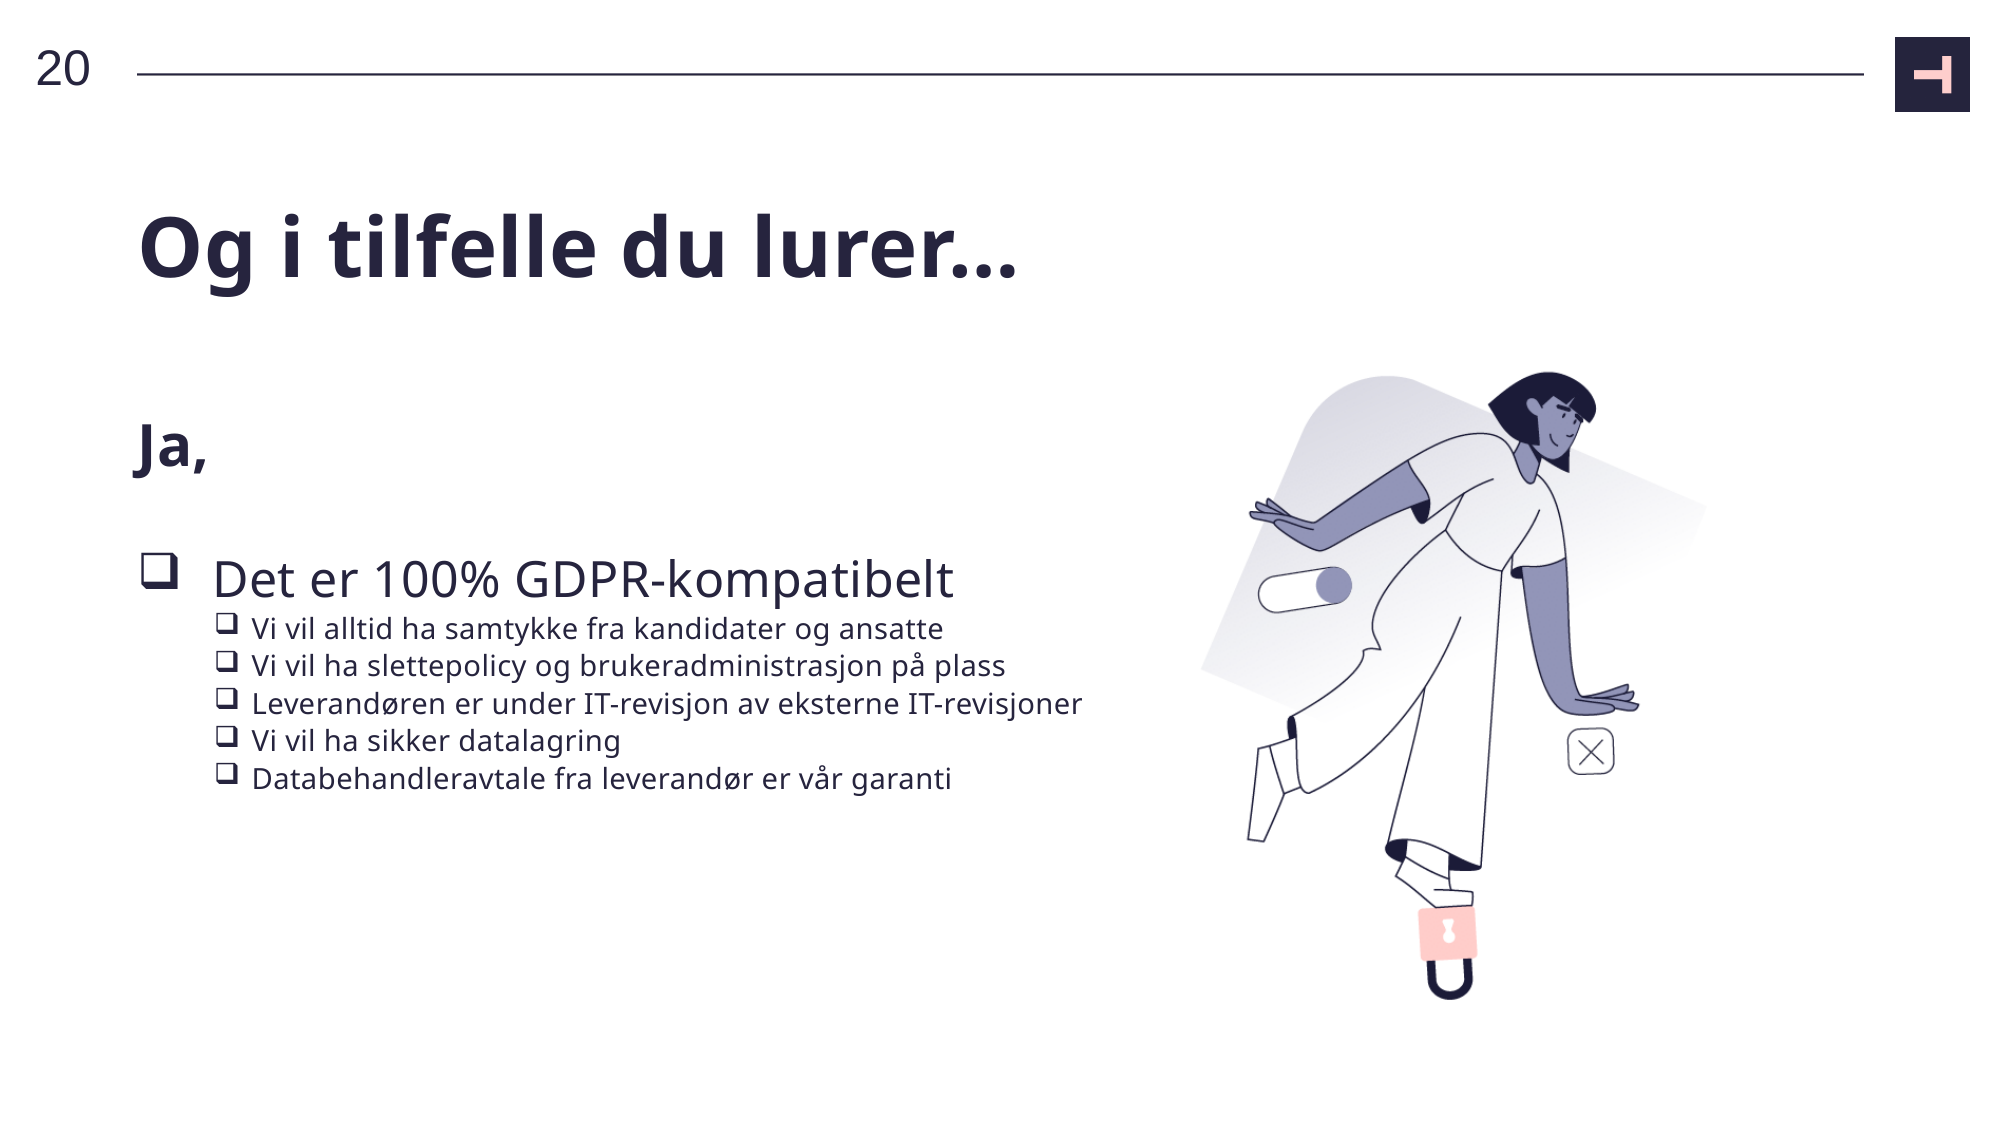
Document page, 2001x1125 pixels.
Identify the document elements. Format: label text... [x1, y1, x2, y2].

list Og i tilfelle du lurer… [137, 194, 1283, 298]
slide_number 20 [35, 35, 138, 96]
picture [1895, 37, 1970, 112]
picture [1082, 281, 1863, 1062]
list Ja, Det er 100% GDPR-kompatibelt Vi vil alltid ha samtykke fra kandidater og ansatte Vi vil ha slettepolicy og brukeradministrasjon på plass Leverandøren er under IT-revisjon av eksterne IT-revisjoner Vi vil ha sikker datalagring Databehandleravtale fra leverandør er vår garanti [137, 378, 1082, 1029]
